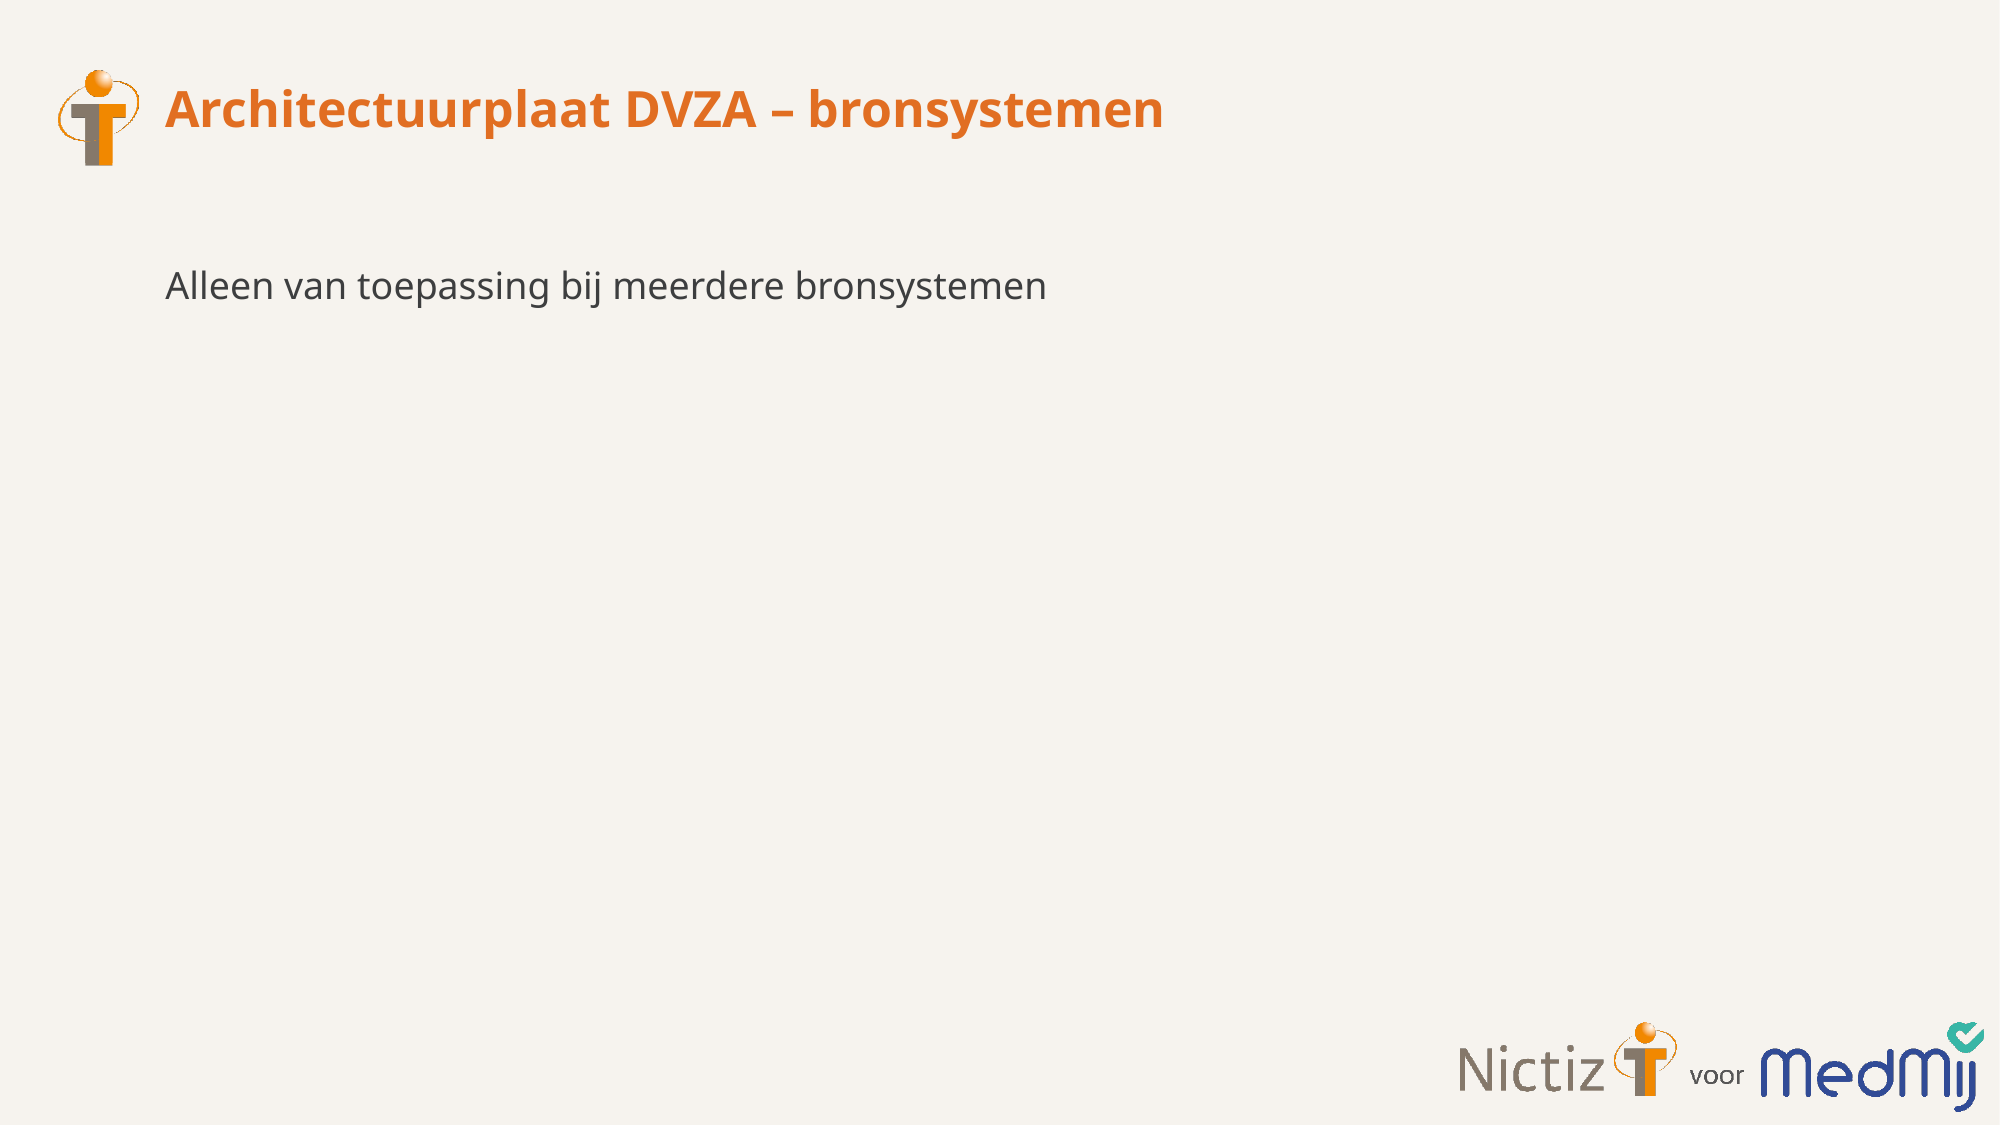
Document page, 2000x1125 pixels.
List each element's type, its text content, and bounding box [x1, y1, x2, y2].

title Architectuurplaat DVZA – bronsystemen [150, 76, 1850, 165]
picture [1457, 1019, 1988, 1113]
list Alleen van toepassing bij meerdere bronsystemen [150, 243, 1850, 1060]
picture [50, 66, 151, 187]
